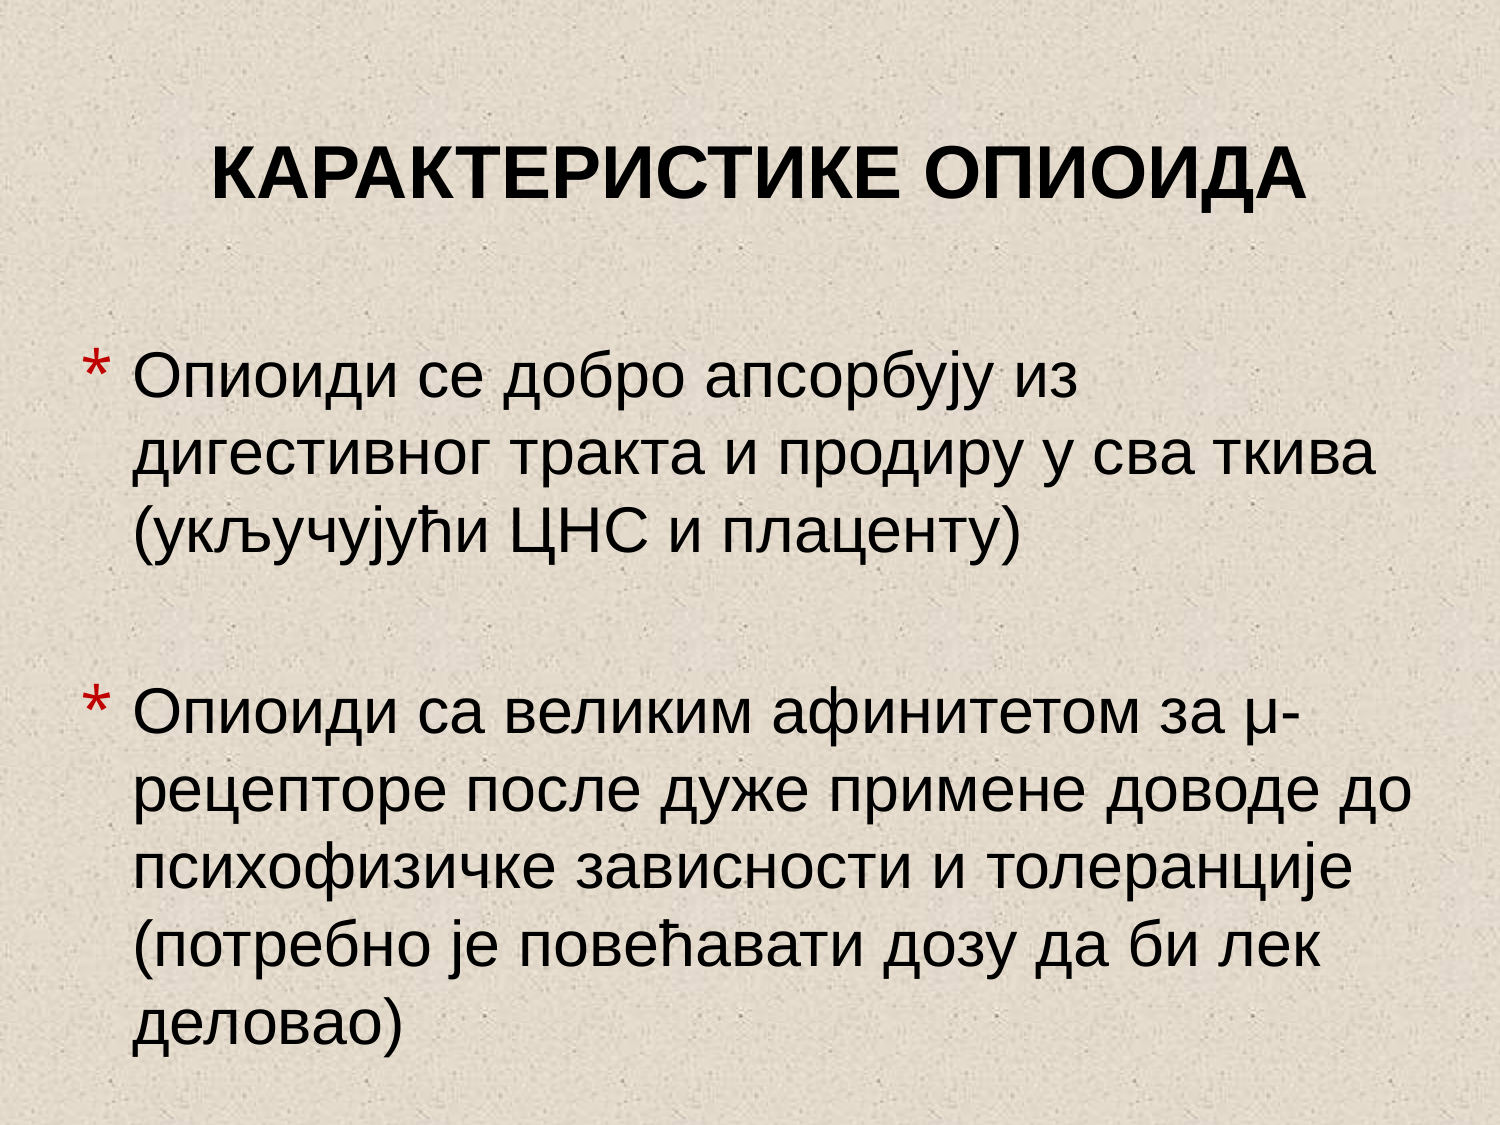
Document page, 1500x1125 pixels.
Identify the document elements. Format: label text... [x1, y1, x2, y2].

picture [0, 0, 1500, 1125]
list Опиоиди се добро апсорбују из дигестивног тракта и продиру у сва ткива (укључујући ЦНС и плаценту) Опиоиди са великим афинитетом за μ-рецепторе после дуже примене доводе до психофизичке зависности и толеранције (потребно је повећавати дозу да би лек деловао) [62, 324, 1463, 1068]
title КАРАКТЕРИСТИКЕ ОПИОИДА [75, 75, 1425, 263]
